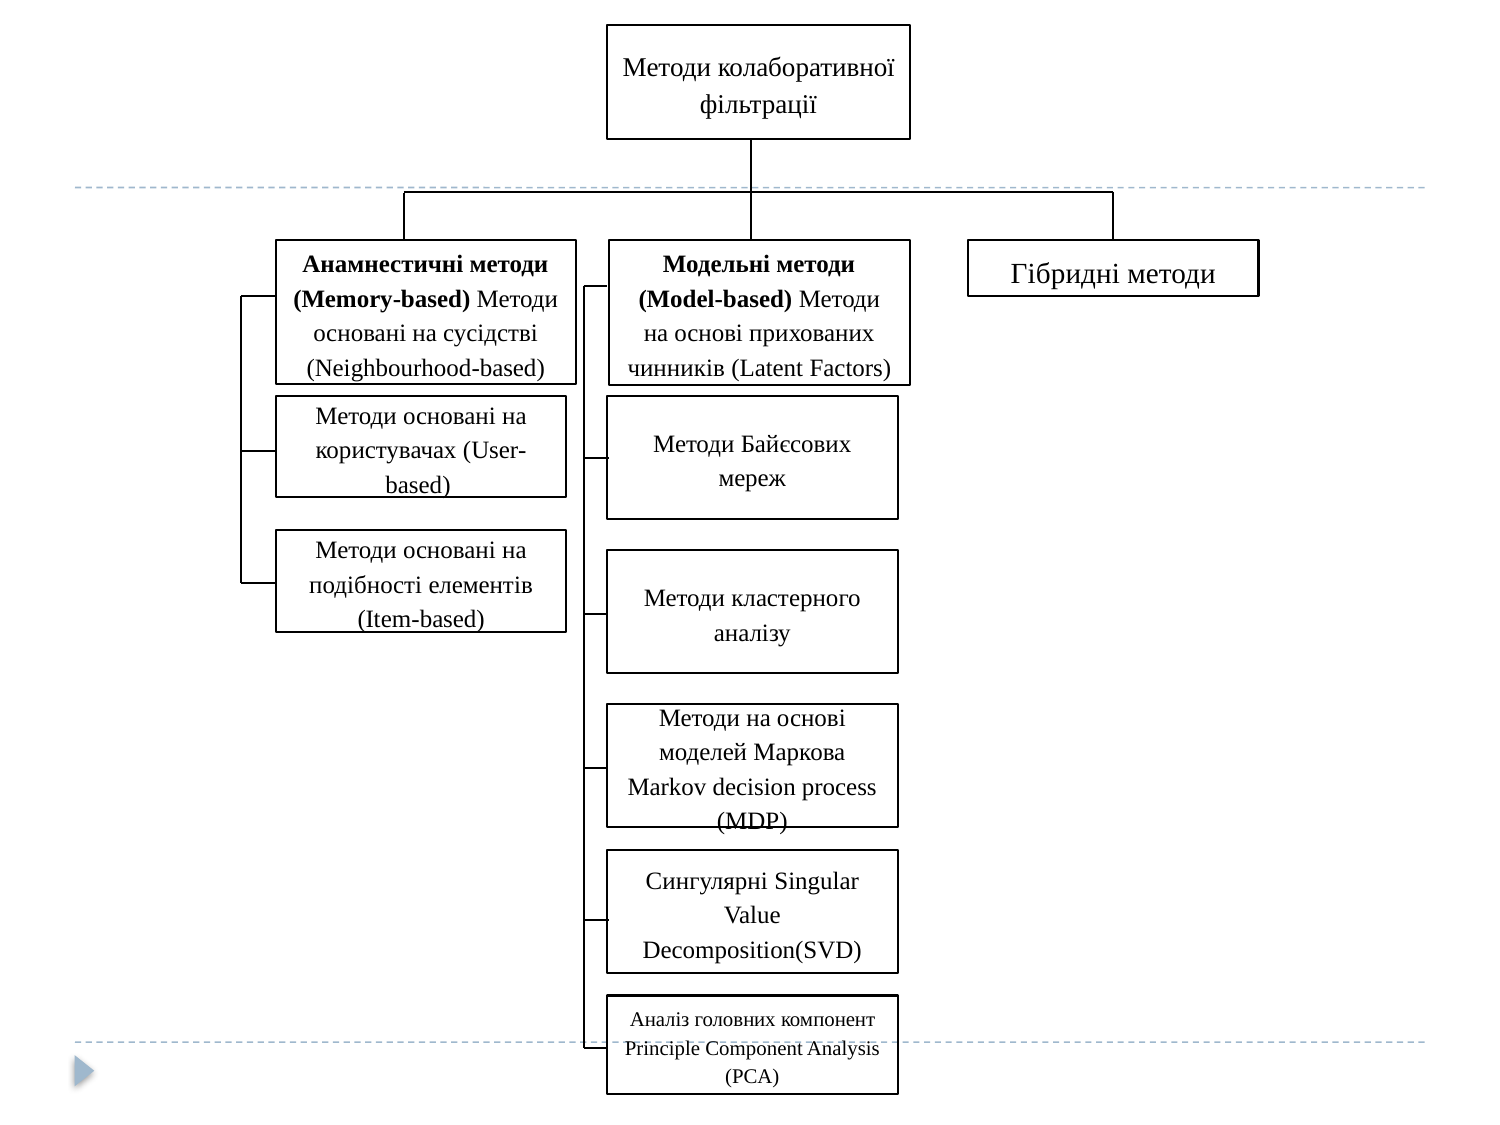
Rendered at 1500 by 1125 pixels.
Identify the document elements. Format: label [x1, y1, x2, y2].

text_box [241, 24, 1259, 1095]
